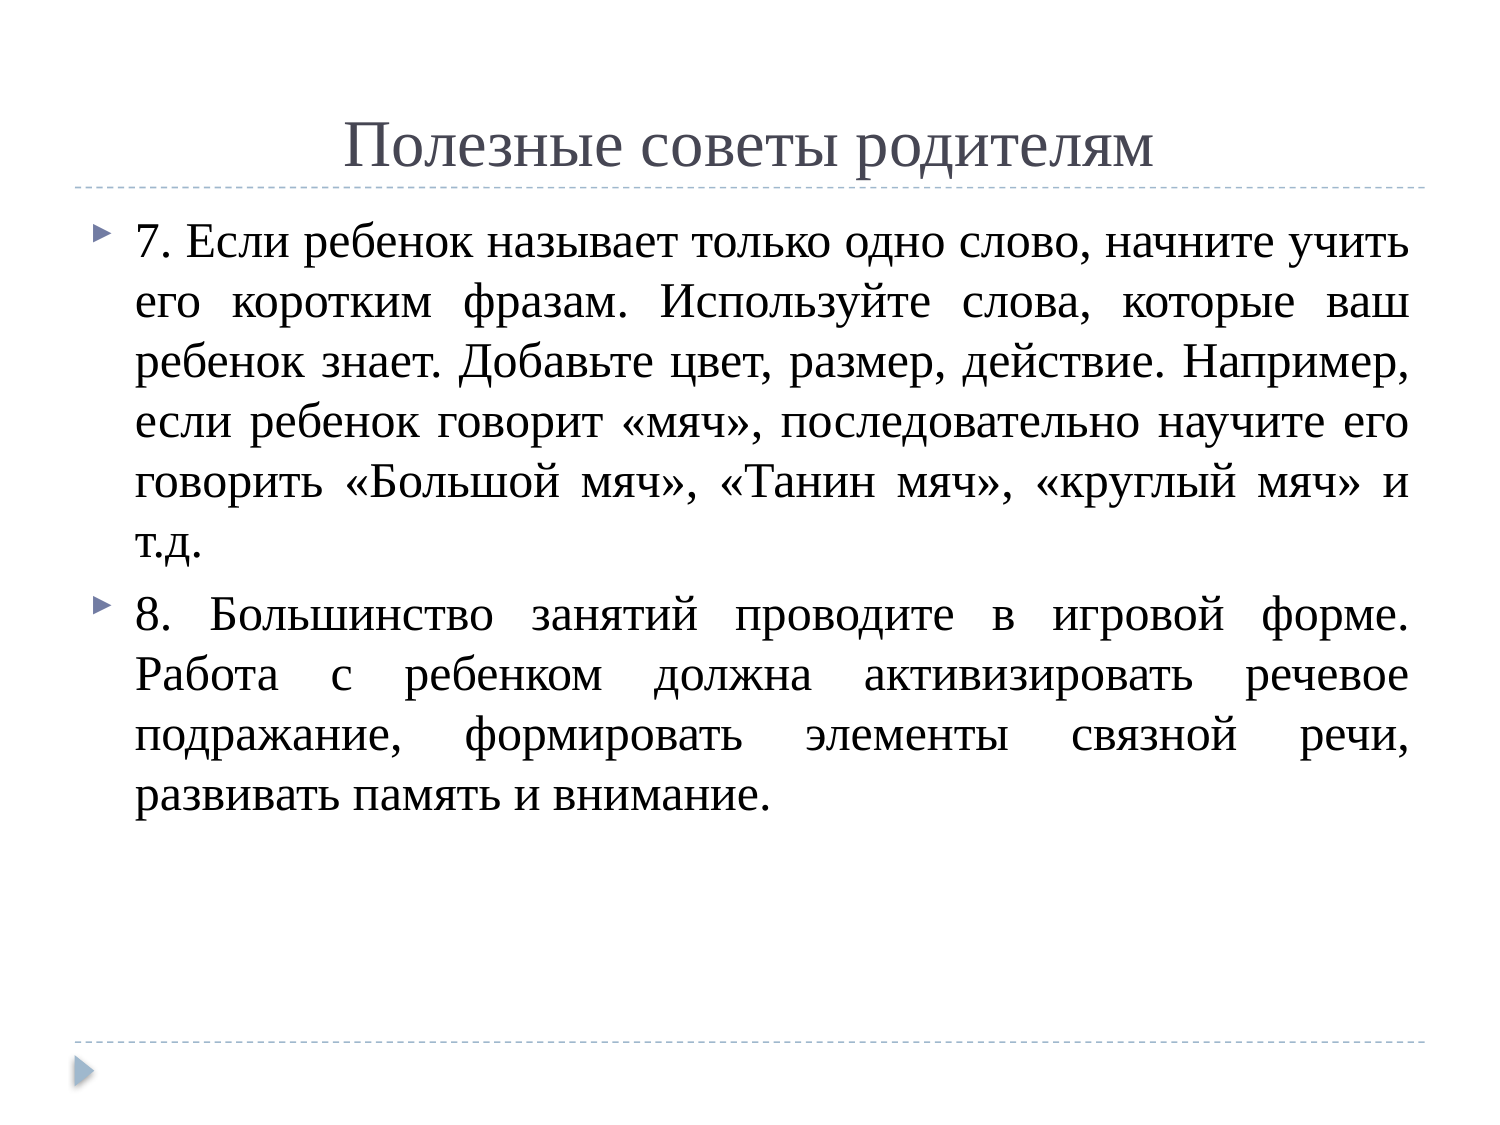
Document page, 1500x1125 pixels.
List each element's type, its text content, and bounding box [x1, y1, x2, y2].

title Полезные советы родителям [75, 24, 1425, 188]
list 7. Если ребенок называет только одно слово, начните учить его коротким фразам. Используйте слова, которые ваш ребенок знает. Добавьте цвет, размер, действие. Например, если ребенок говорит «мяч», последовательно научите его говорить «Большой мяч», «Танин мяч», «круглый мяч» и т.д. 8. Большинство занятий проводите в игровой форме. Работа с ребенком должна активизировать речевое подражание, формировать элементы связной речи, развивать память и внимание. [75, 200, 1425, 1010]
